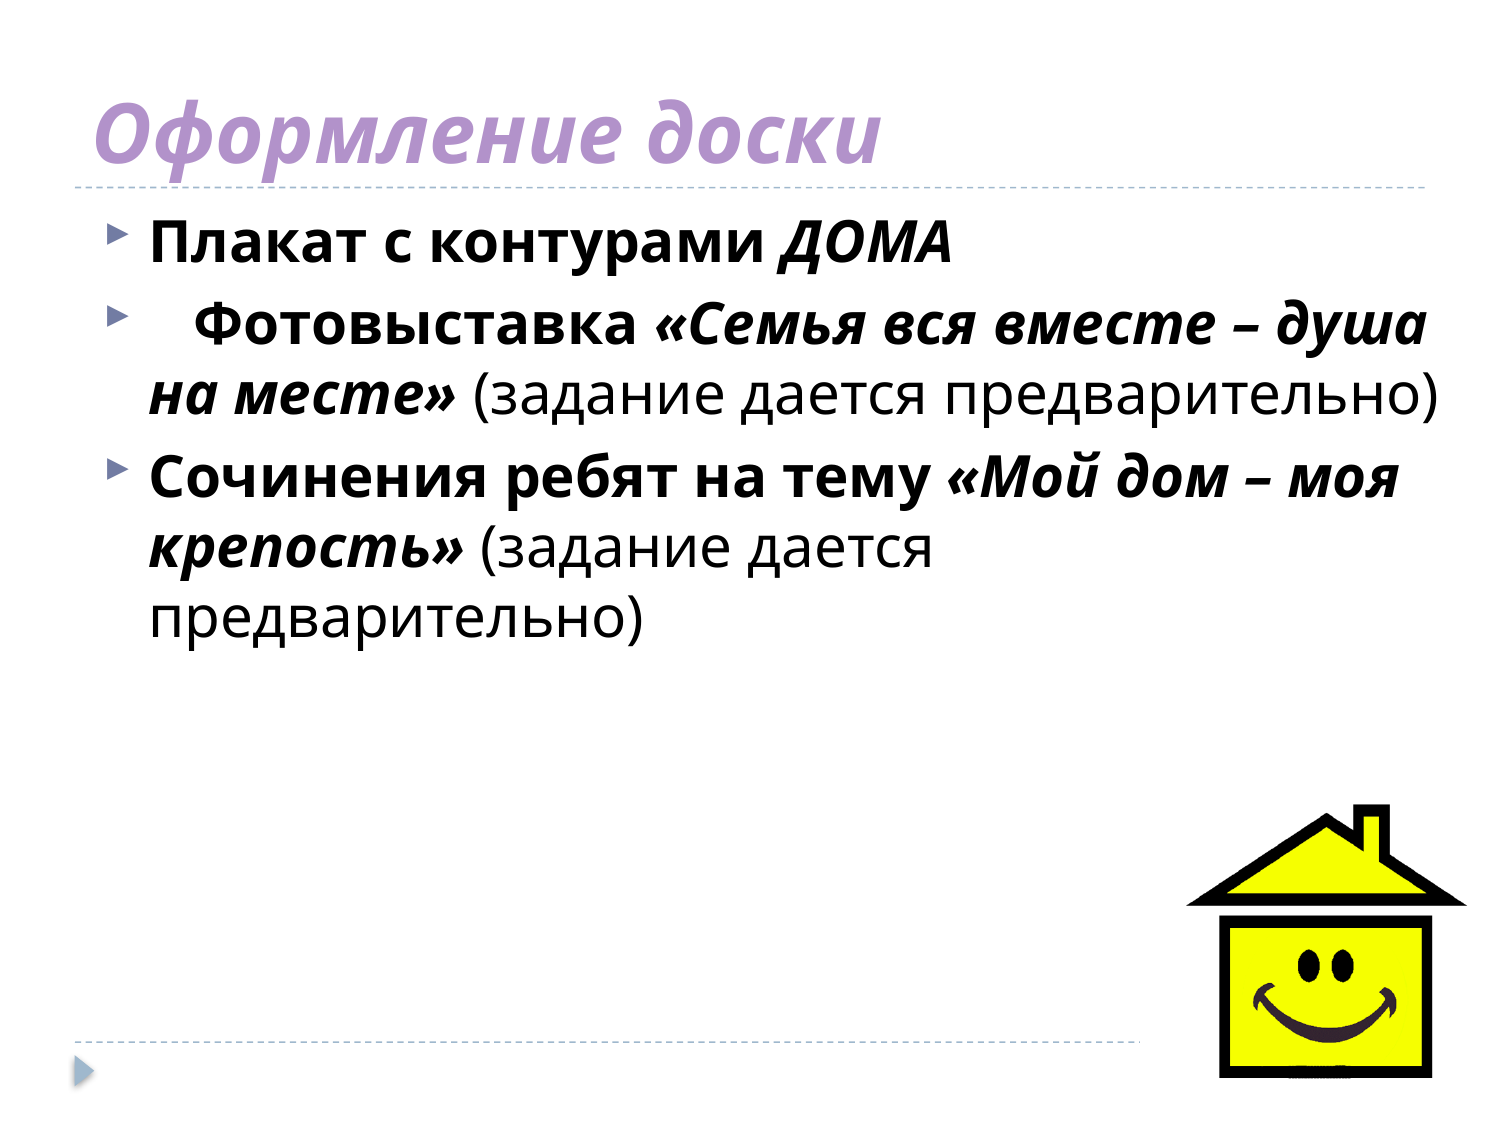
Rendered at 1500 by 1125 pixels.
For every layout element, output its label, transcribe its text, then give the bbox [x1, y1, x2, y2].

list Плакат с контурами ДОМА Фотовыставка «Семья вся вместе – душа на месте» (задание дается предварительно) Сочинения ребят на тему «Мой дом – моя крепость» (задание дается предварительно) [88, 196, 1459, 1094]
picture [1139, 764, 1500, 1125]
title Оформление доски [76, 0, 1427, 188]
